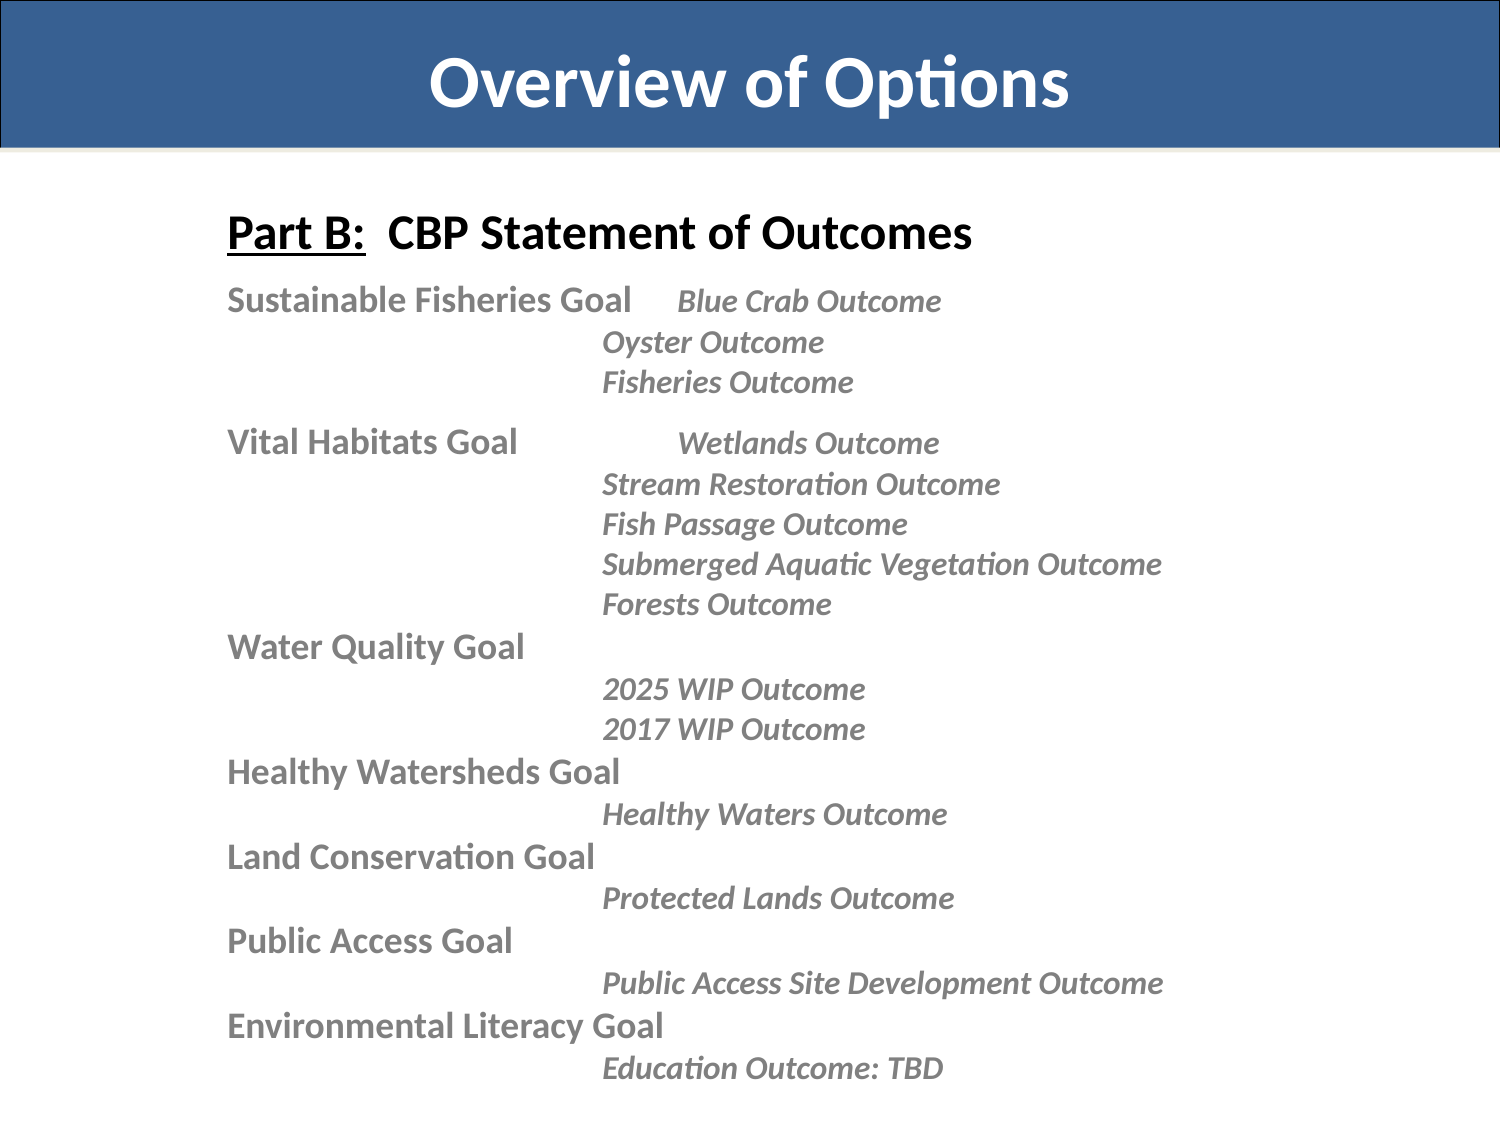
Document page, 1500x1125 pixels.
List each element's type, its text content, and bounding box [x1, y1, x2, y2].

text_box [0, 0, 1500, 151]
text_box Part B: CBP Statement of Outcomes Sustainable Fisheries Goal Blue Crab Outcome Oyster Outcome Fisheries Outcome Vital Habitats Goal Wetlands Outcome Stream Restoration Outcome Fish Passage Outcome Submerged Aquatic Vegetation Outcome Forests Outcome Water Quality Goal 2025 WIP Outcome 2017 WIP Outcome Healthy Watersheds Goal Healthy Waters Outcome Land Conservation Goal Protected Lands Outcome Public Access Goal Public Access Site Development Outcome Environmental Literacy Goal Education Outcome: TBD [212, 162, 1288, 1094]
